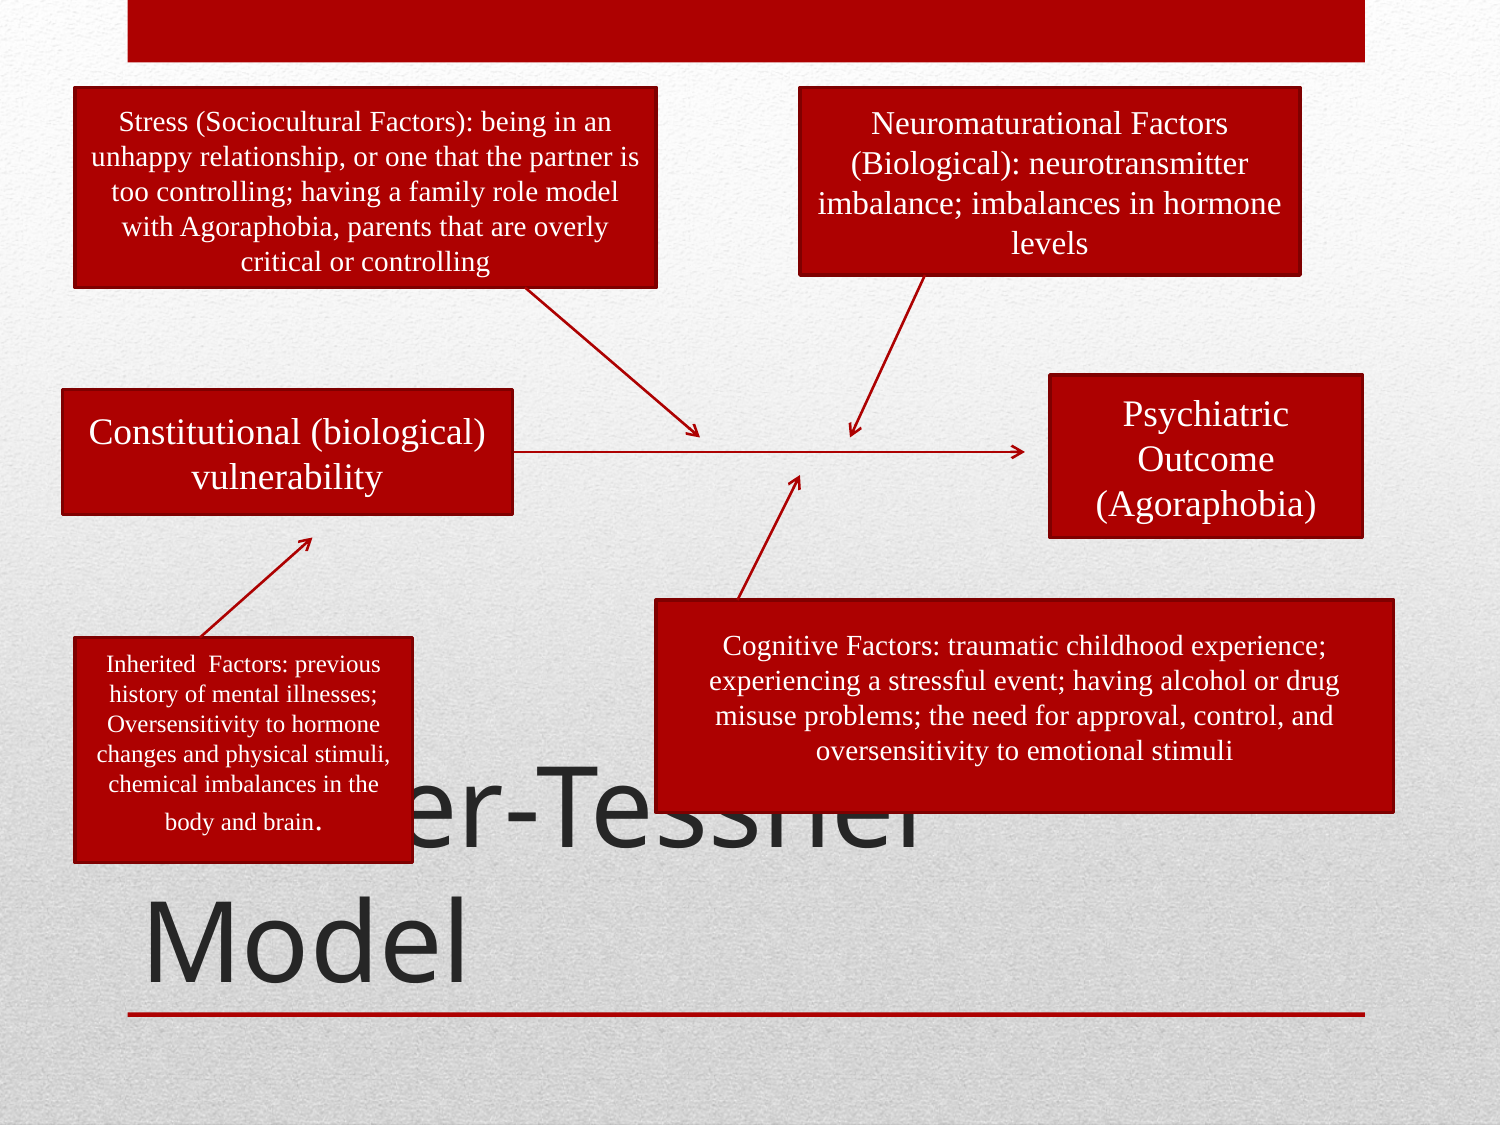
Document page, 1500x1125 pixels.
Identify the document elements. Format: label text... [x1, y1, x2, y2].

title Walker-Tessner Model [125, 750, 1238, 1013]
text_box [524, 286, 701, 439]
text_box Neuromaturational Factors (Biological): neurotransmitter imbalance; imbalances in hormone levels [798, 86, 1302, 277]
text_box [736, 474, 801, 601]
text_box Inherited Factors: previous history of mental illnesses; Oversensitivity to hormone changes and physical stimuli, chemical imbalances in the body and brain. [73, 636, 414, 864]
text_box Psychiatric Outcome (Agoraphobia) [1048, 373, 1364, 539]
text_box Cognitive Factors: traumatic childhood experience; experiencing a stressful event; having alcohol or drug misuse problems; the need for approval, control, and oversensitivity to emotional stimuli [654, 598, 1395, 814]
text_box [199, 536, 314, 639]
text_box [849, 274, 926, 439]
text_box Stress (Sociocultural Factors): being in an unhappy relationship, or one that the partner is too controlling; having a family role model with Agoraphobia, parents that are overly critical or controlling [73, 86, 658, 289]
text_box Constitutional (biological) vulnerability [61, 388, 514, 516]
